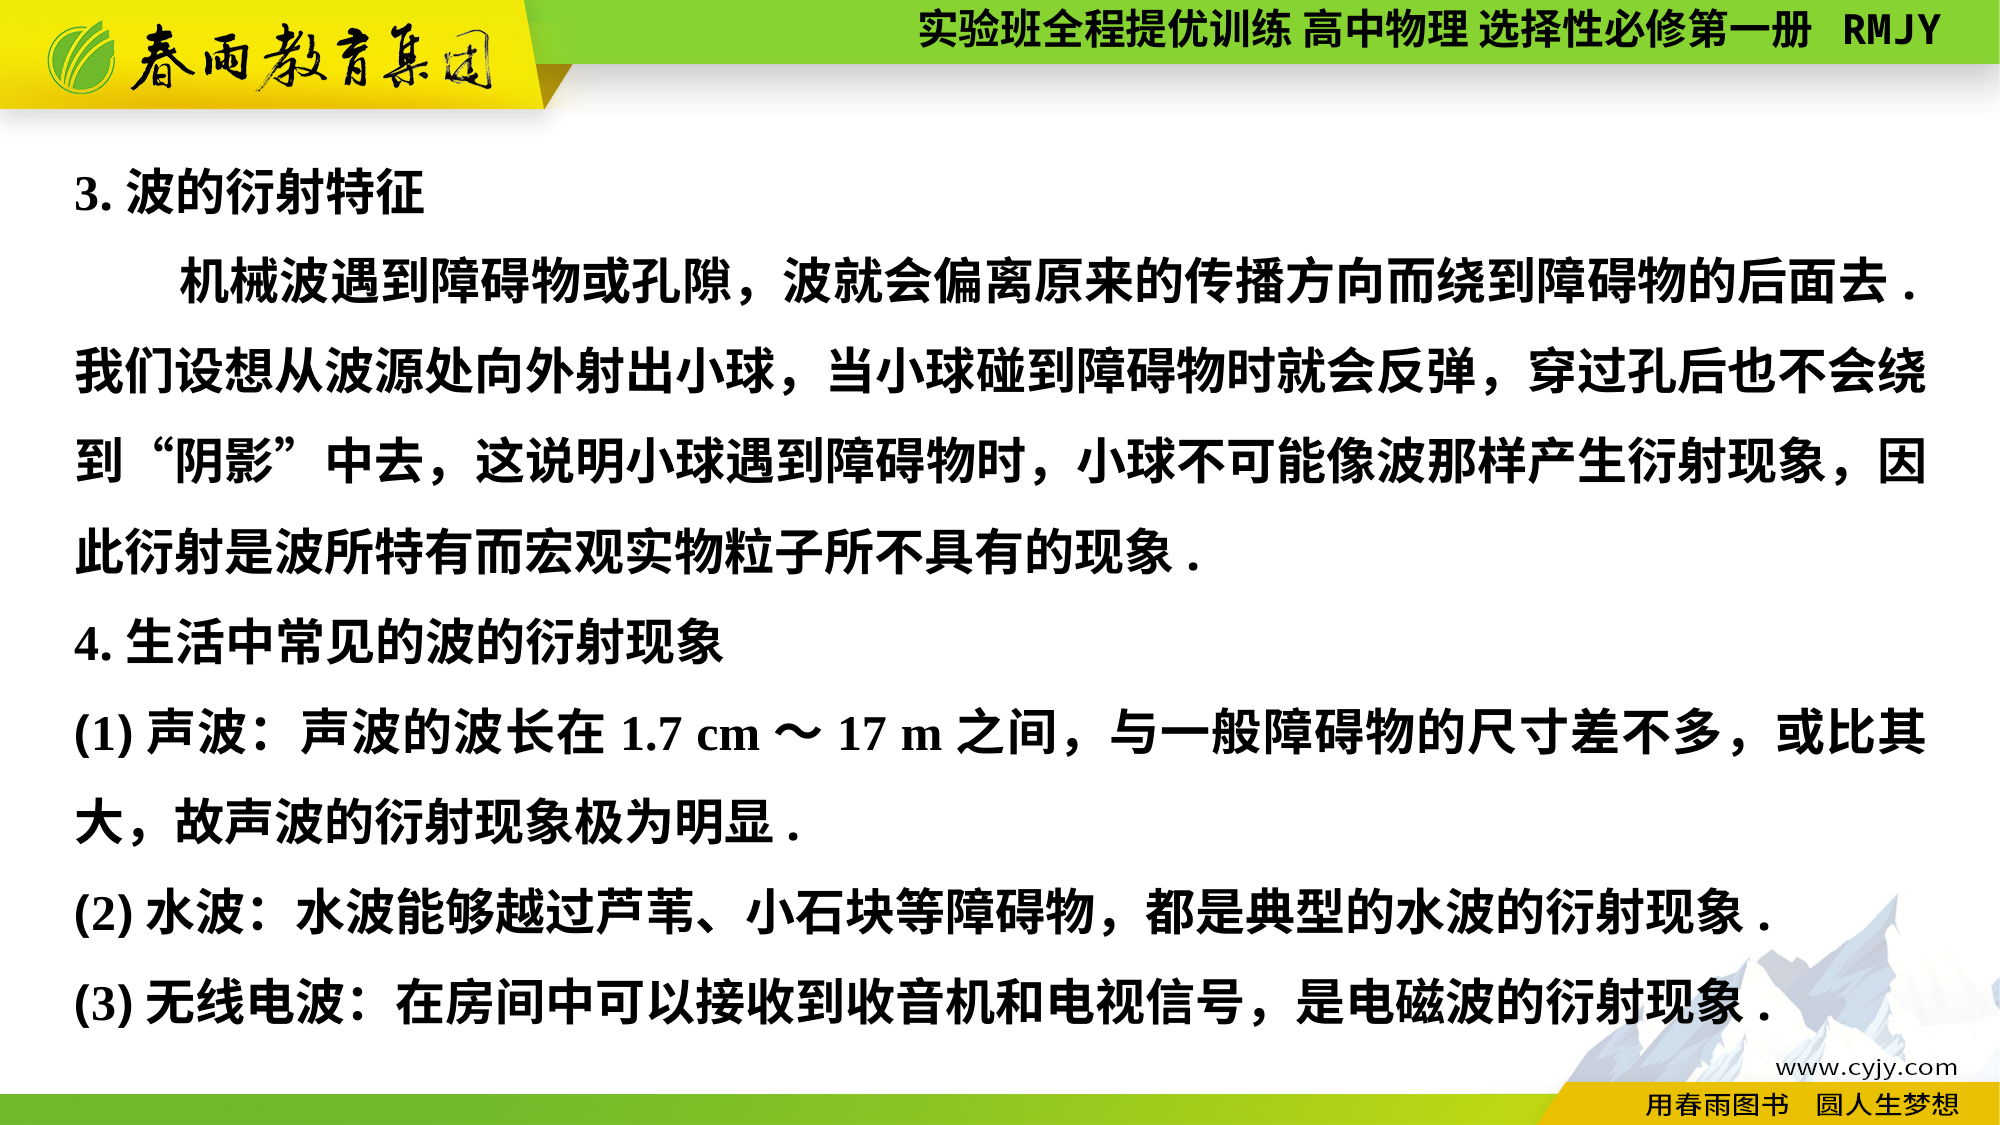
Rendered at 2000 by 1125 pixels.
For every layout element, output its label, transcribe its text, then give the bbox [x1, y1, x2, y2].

list 3.波的衍射特征 机械波遇到障碍物或孔隙，波就会偏离原来的传播方向而绕到障碍物的后面去.我们设想从波源处向外射出小球，当小球碰到障碍物时就会反弹，穿过孔后也不会绕到“阴影”中去，这说明小球遇到障碍物时，小球不可能像波那样产生衍射现象，因此衍射是波所特有而宏观实物粒子所不具有的现象. 4.生活中常见的波的衍射现象 (1)声波：声波的波长在1.7 cm～17 m之间，与一般障碍物的尺寸差不多，或比其大，故声波的衍射现象极为明显. (2)水波：水波能够越过芦苇、小石块等障碍物，都是典型的水波的衍射现象. (3)无线电波：在房间中可以接收到收音机和电视信号，是电磁波的衍射现象. [59, 122, 1944, 1047]
picture [0, 0, 2000, 1125]
